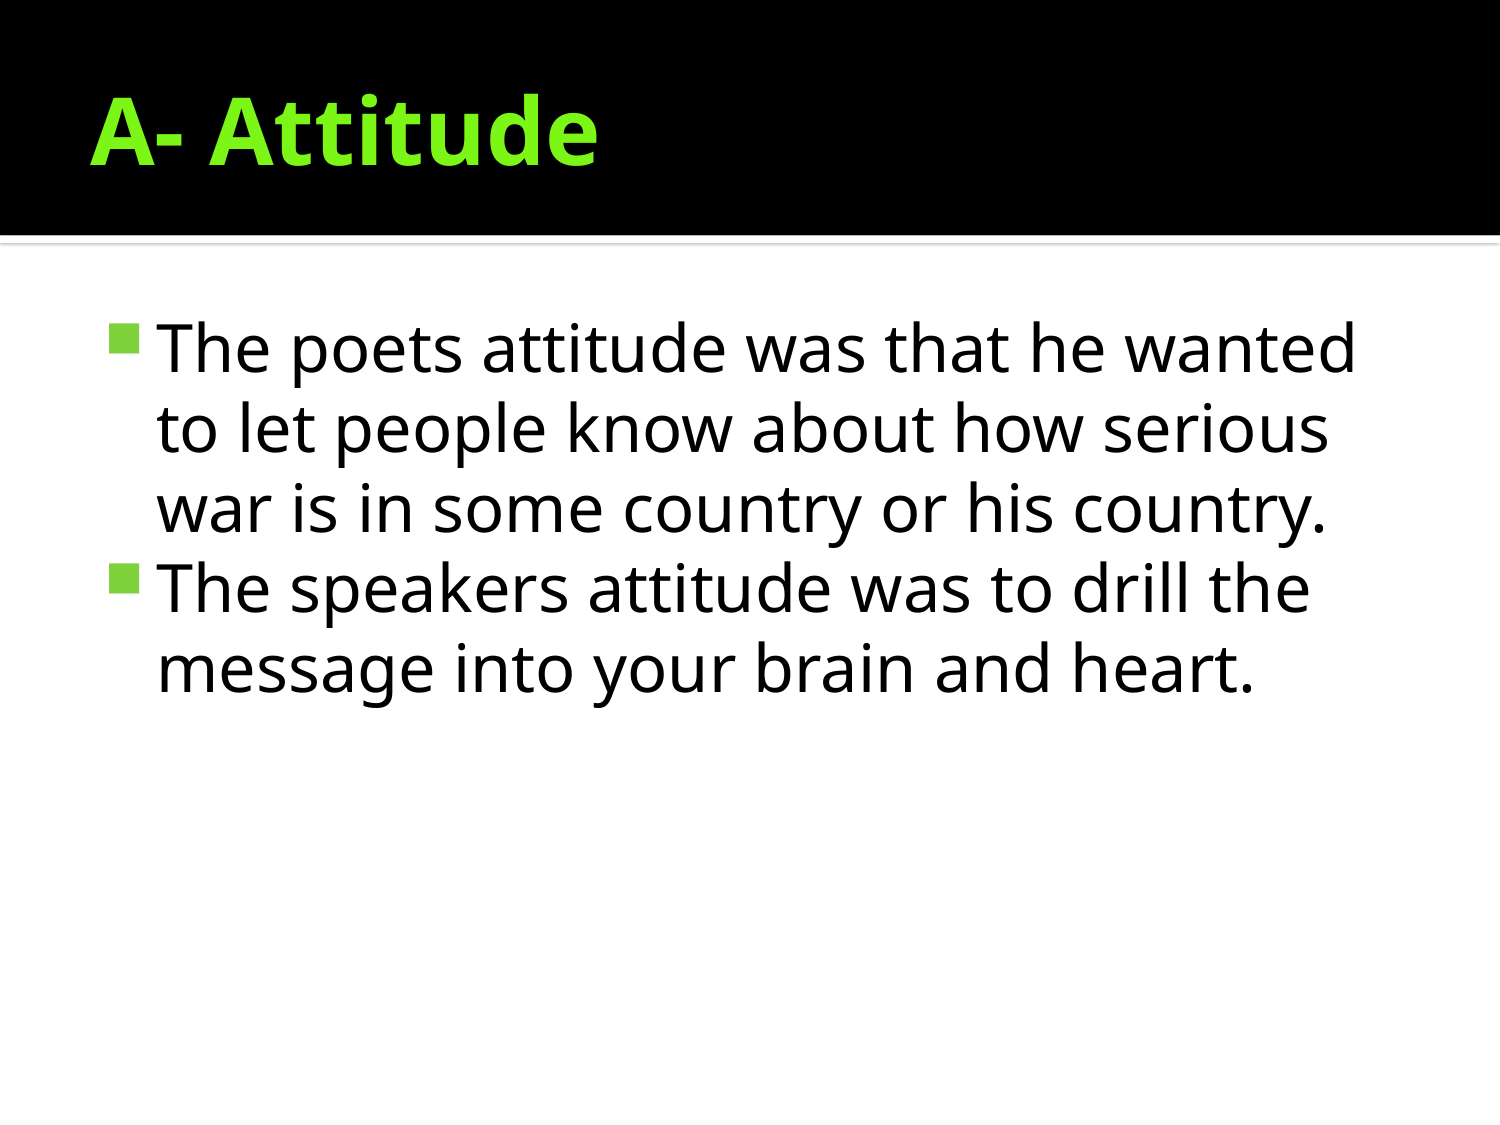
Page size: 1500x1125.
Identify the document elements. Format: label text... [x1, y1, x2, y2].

title A- Attitude [75, 25, 1425, 231]
list The poets attitude was that he wanted to let people know about how serious war is in some country or his country. The speakers attitude was to drill the message into your brain and heart. [75, 291, 1425, 1050]
